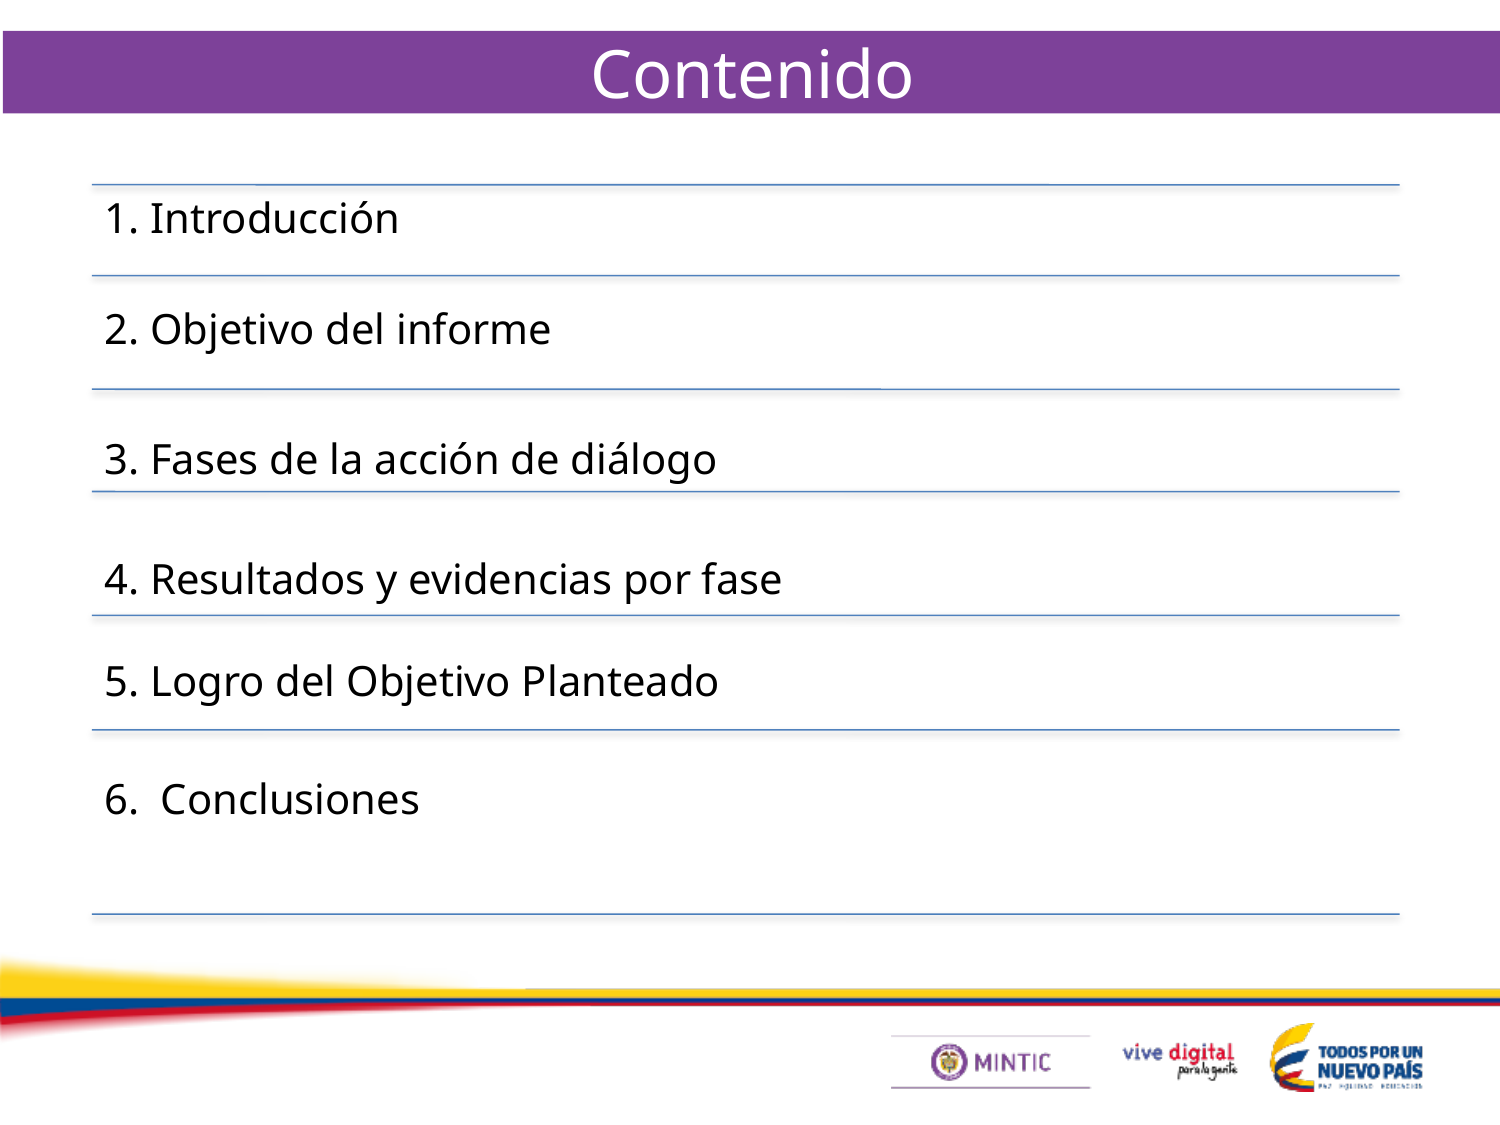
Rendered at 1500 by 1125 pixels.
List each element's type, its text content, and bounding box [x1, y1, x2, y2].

text_box Contenido [1, 29, 1500, 116]
picture [0, 951, 1500, 1092]
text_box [91, 184, 1400, 1000]
